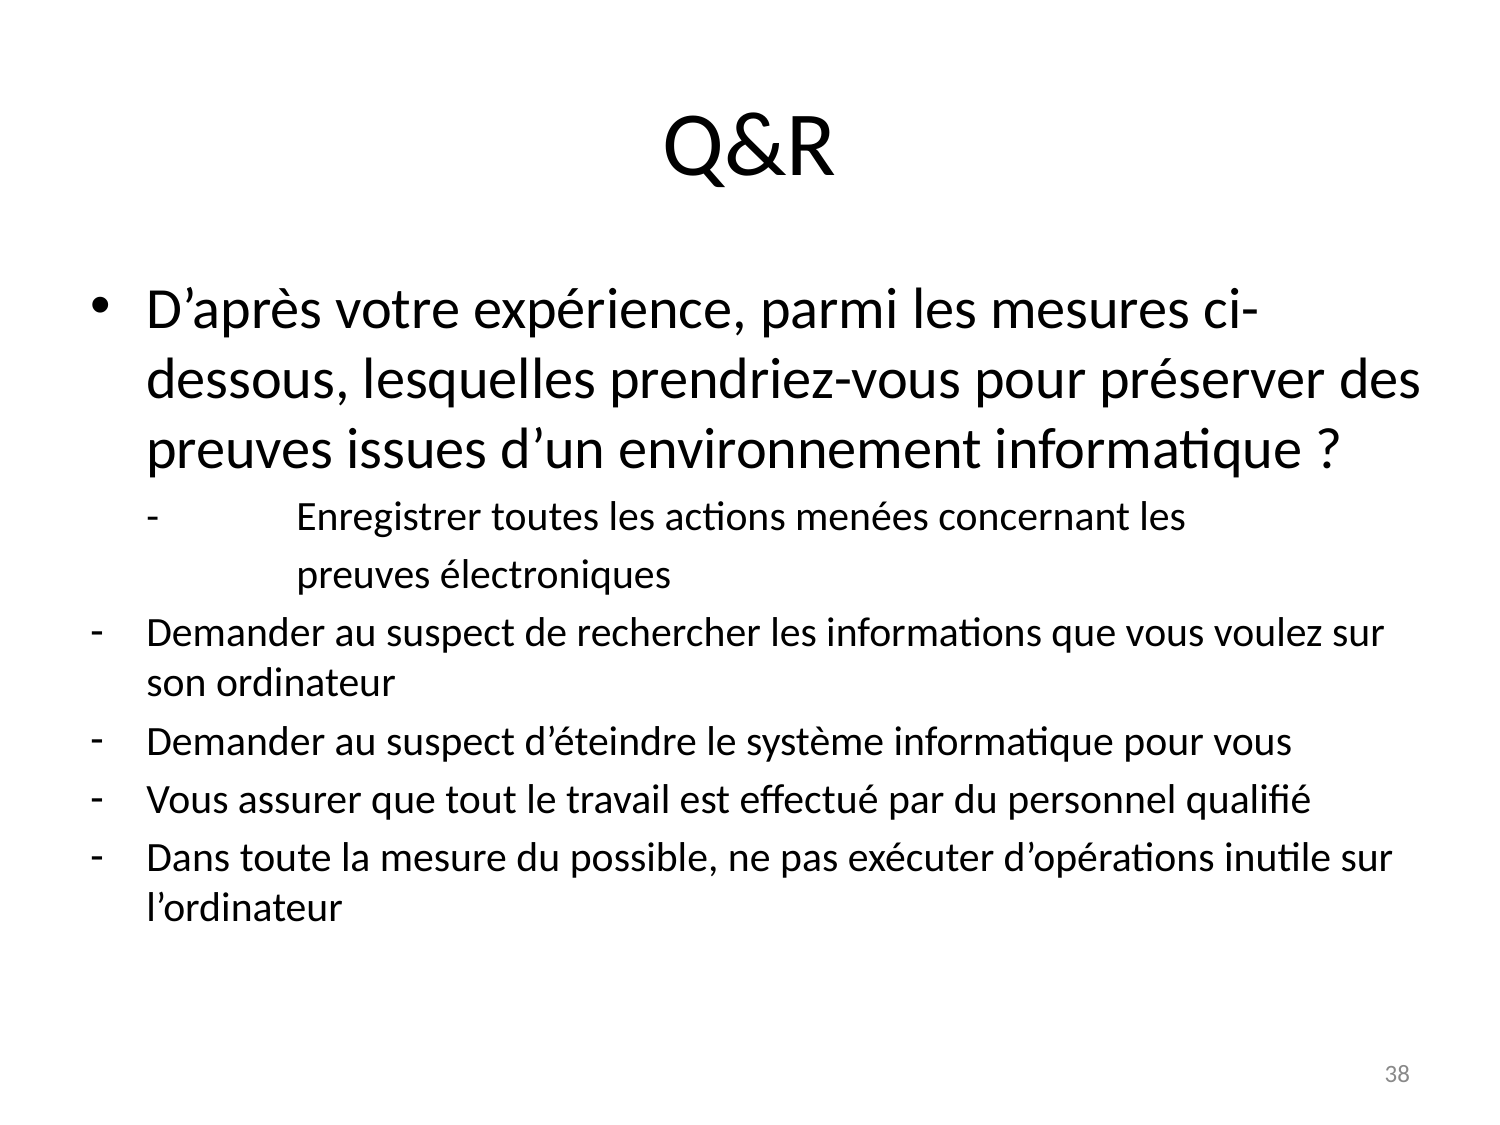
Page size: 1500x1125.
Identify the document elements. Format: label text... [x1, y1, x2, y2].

title Q&R [75, 45, 1425, 233]
list D’après votre expérience, parmi les mesures ci-dessous, lesquelles prendriez-vous pour préserver des preuves issues d’un environnement informatique ? - Enregistrer toutes les actions menées concernant les preuves électroniques Demander au suspect de rechercher les informations que vous voulez sur son ordinateur Demander au suspect d’éteindre le système informatique pour vous Vous assurer que tout le travail est effectué par du personnel qualifié Dans toute la mesure du possible, ne pas exécuter d’opérations inutile sur l’ordinateur [75, 262, 1463, 1005]
slide_number * [1074, 1042, 1425, 1103]
